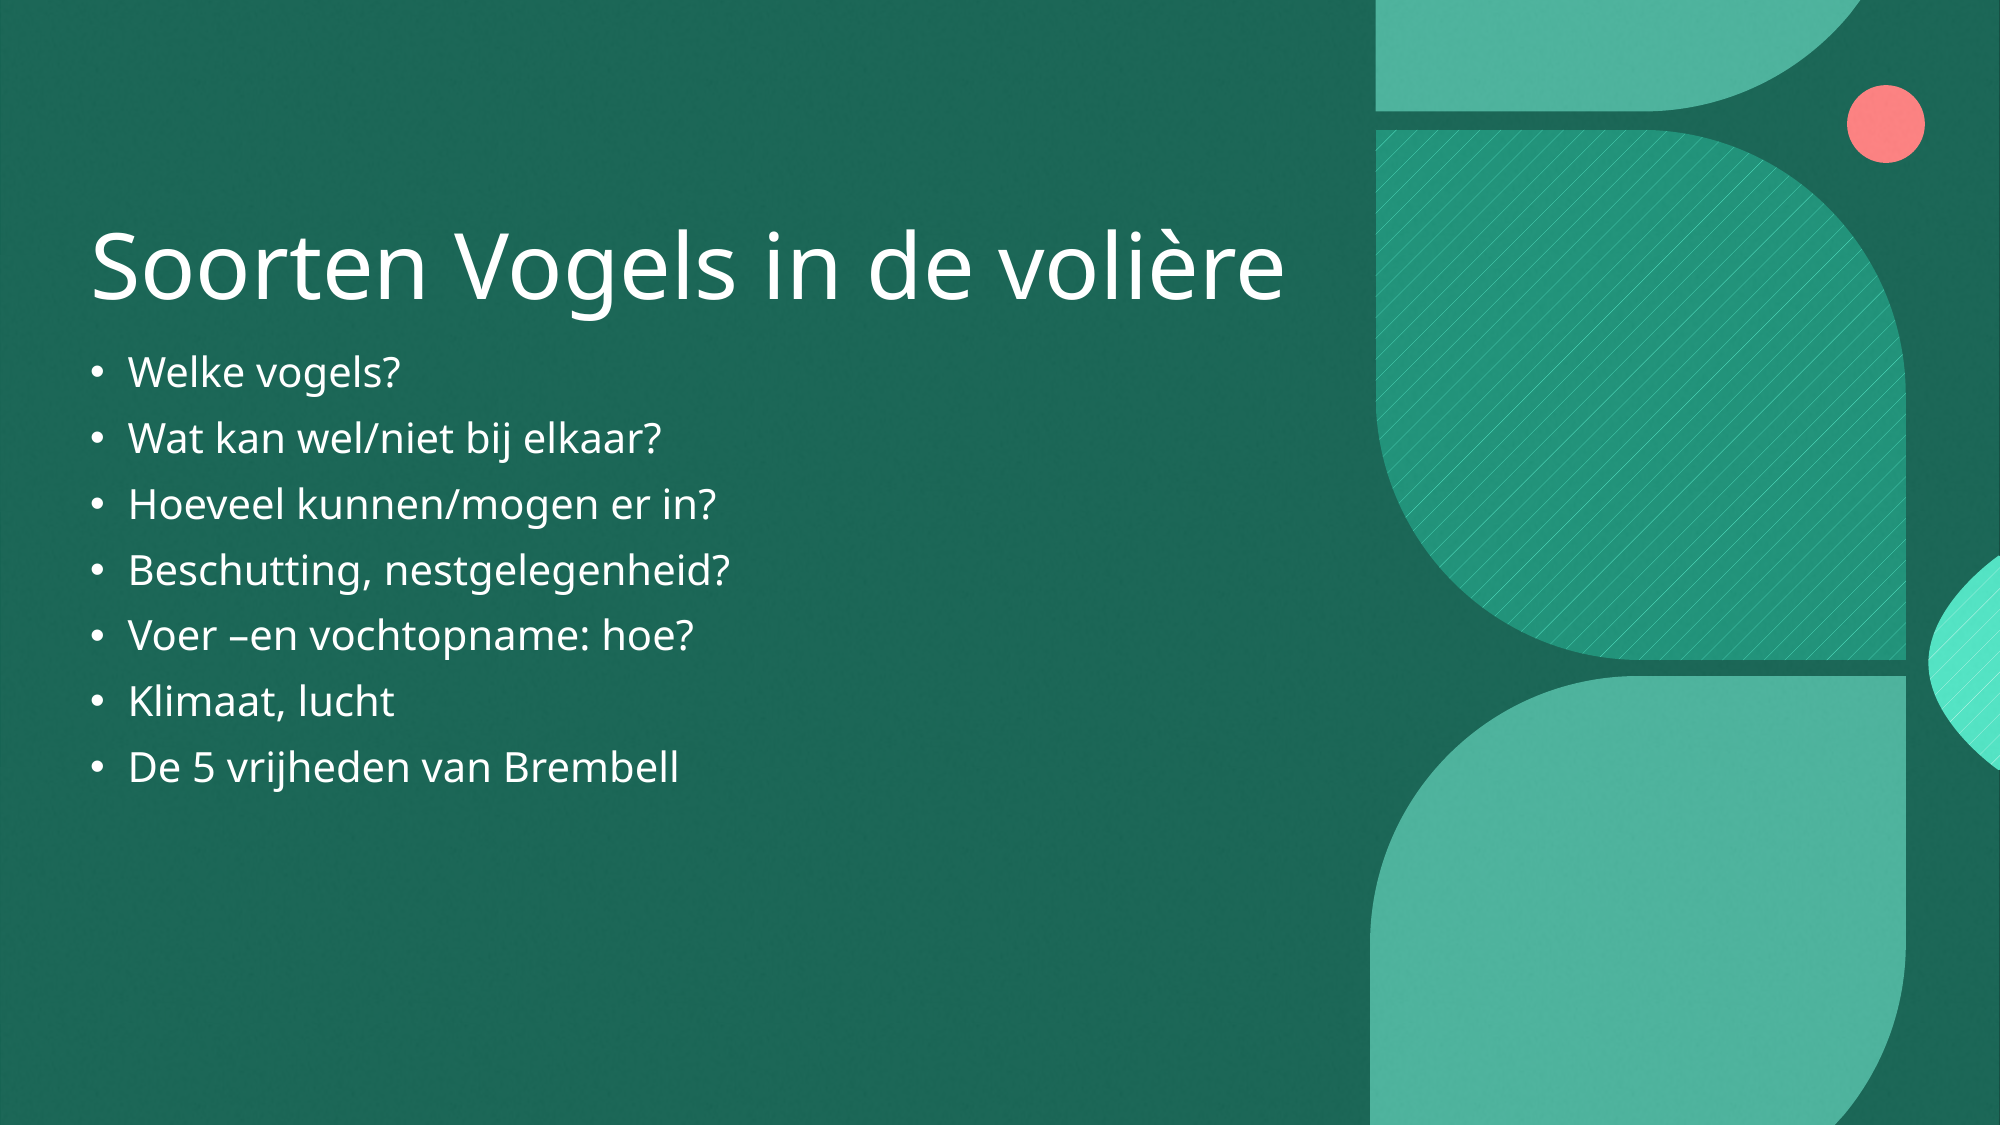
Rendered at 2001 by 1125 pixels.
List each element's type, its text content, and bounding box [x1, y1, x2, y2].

list Welke vogels? Wat kan wel/niet bij elkaar? Hoeveel kunnen/mogen er in? Beschutting, nestgelegenheid? Voer –en vochtopname: hoe? Klimaat, lucht De 5 vrijheden van Brembell [75, 343, 1336, 1014]
title Soorten Vogels in de volière [75, 109, 1336, 327]
